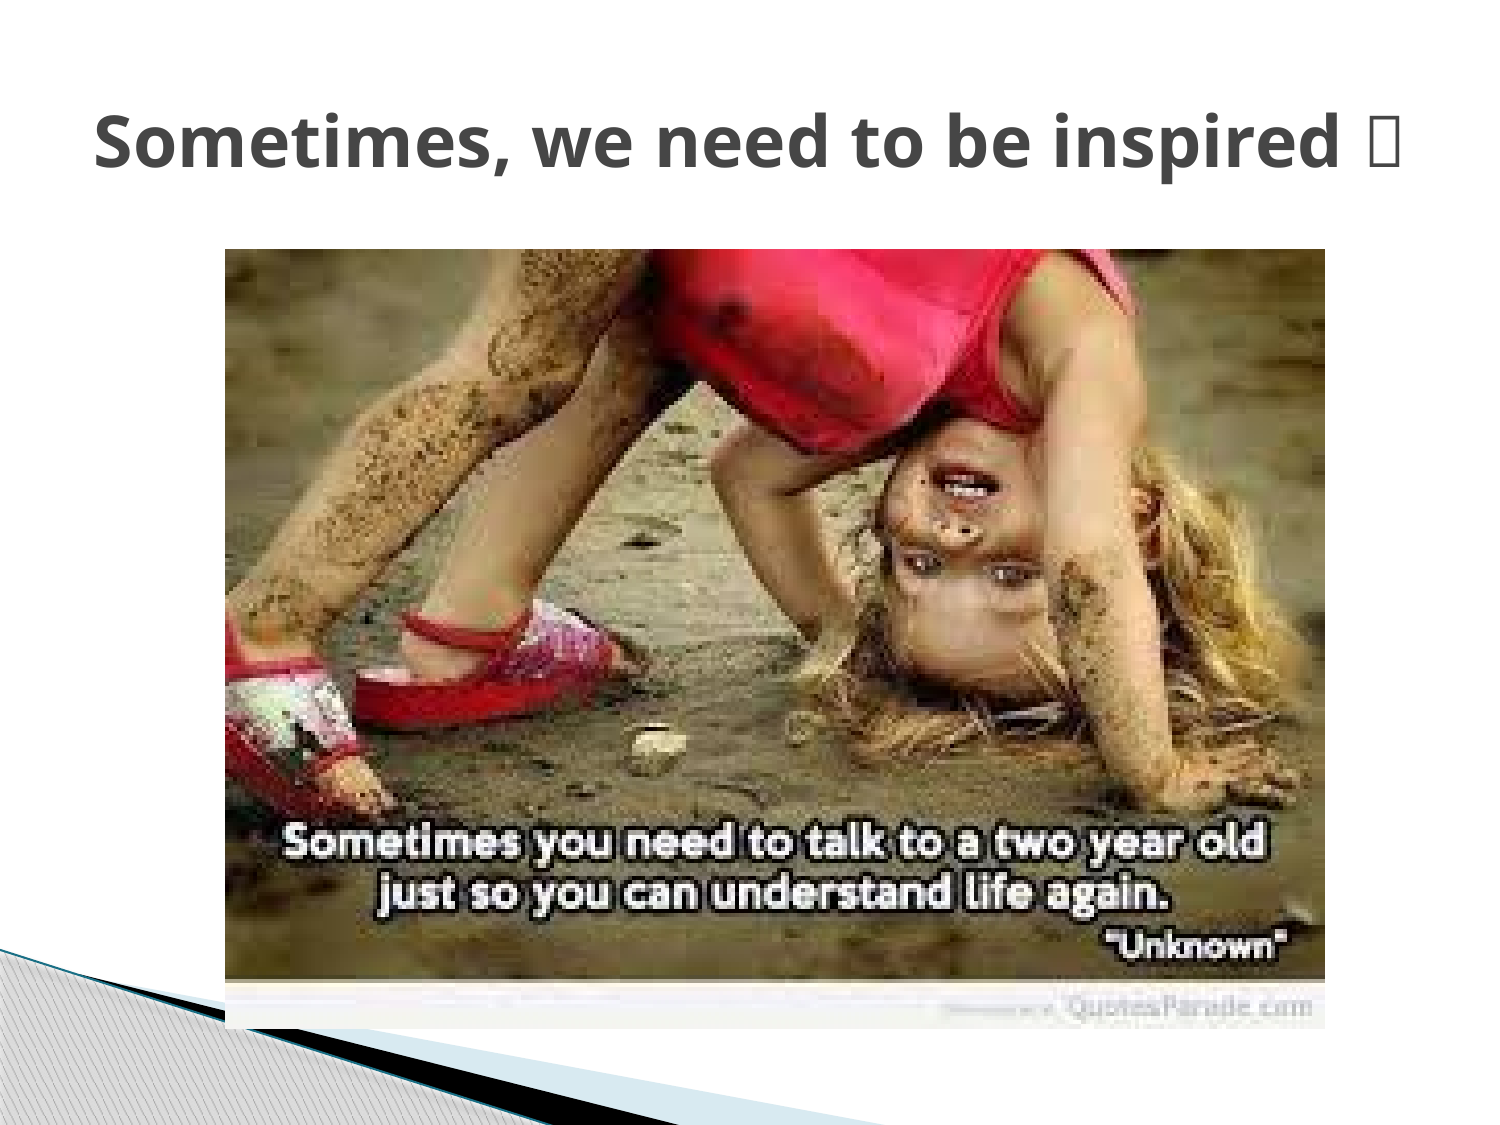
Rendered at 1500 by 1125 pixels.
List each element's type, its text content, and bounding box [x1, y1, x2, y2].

title Sometimes, we need to be inspired  [75, 45, 1425, 233]
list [224, 249, 1326, 1029]
